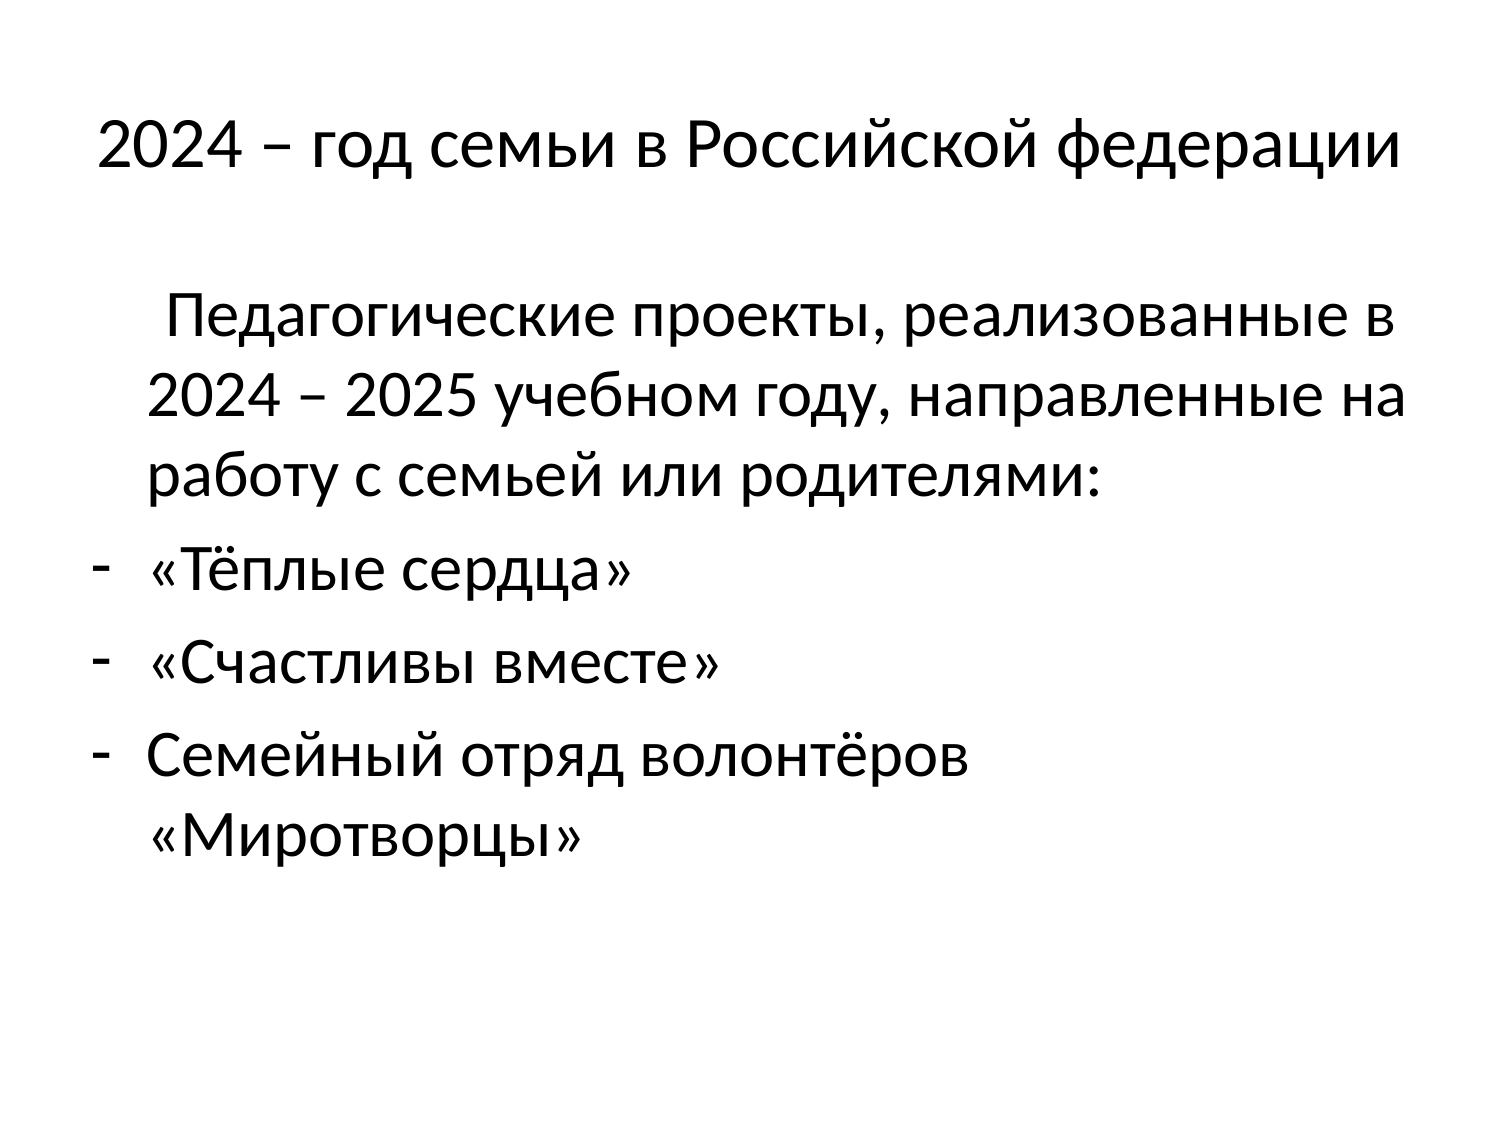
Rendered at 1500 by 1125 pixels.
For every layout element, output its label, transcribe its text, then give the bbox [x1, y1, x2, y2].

list Педагогические проекты, реализованные в 2024 – 2025 учебном году, направленные на работу с семьей или родителями: «Тёплые сердца» «Счастливы вместе» Семейный отряд волонтёров «Миротворцы» [75, 262, 1425, 1005]
title 2024 – год семьи в Российской федерации [75, 45, 1425, 233]
